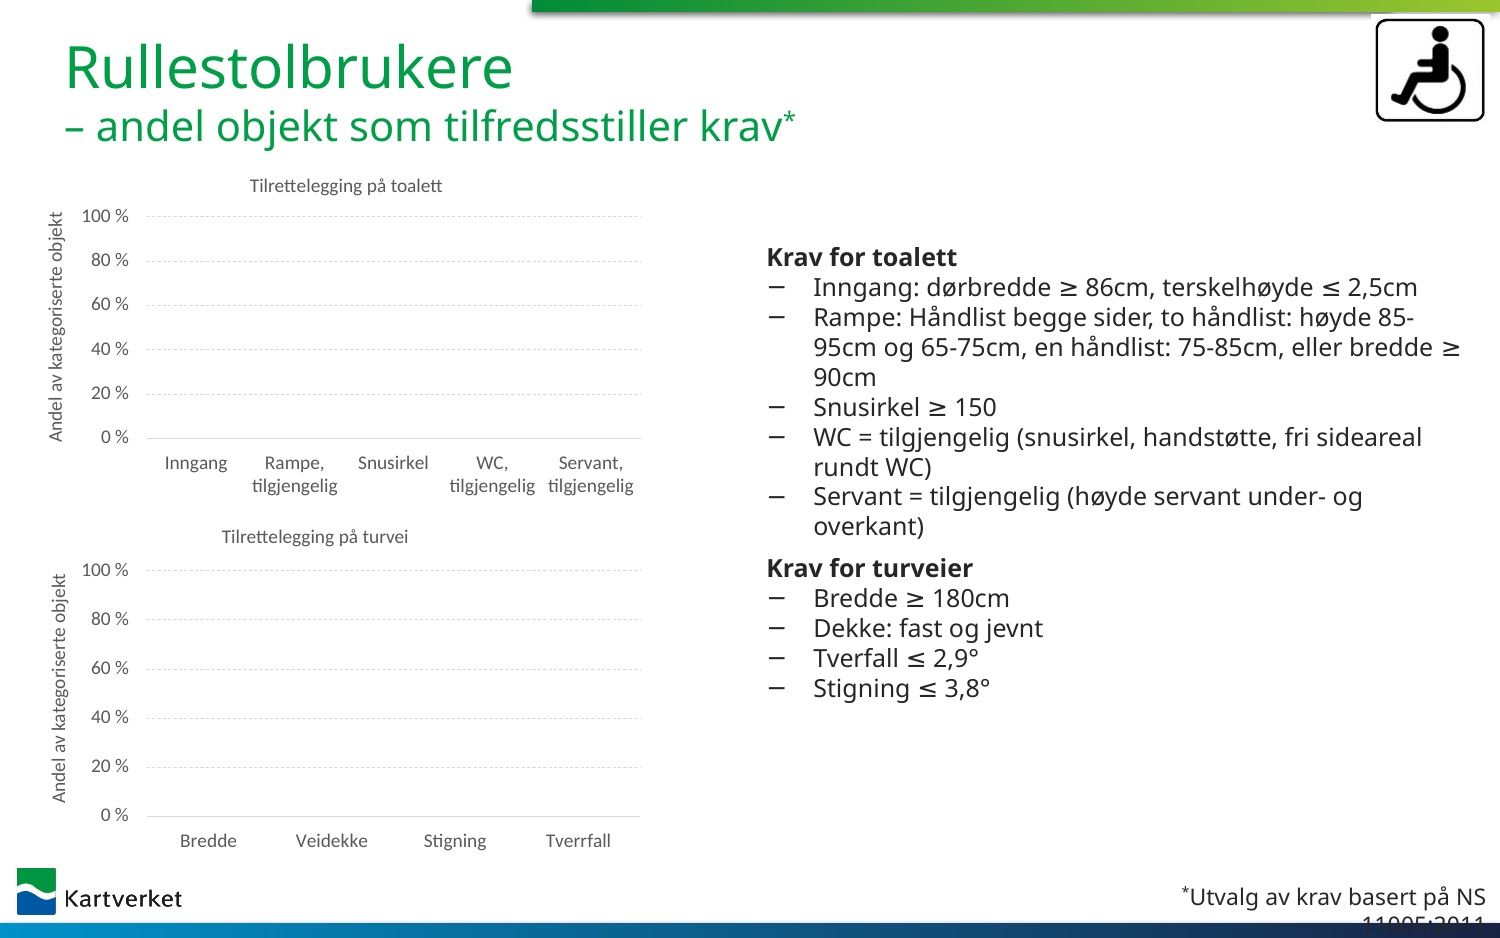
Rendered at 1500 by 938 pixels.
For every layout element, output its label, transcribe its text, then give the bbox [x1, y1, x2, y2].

text_box *Utvalg av krav basert på NS 11005:2011 [1068, 873, 1500, 938]
text_box Krav for toalett Inngang: dørbredde ≥ 86cm, terskelhøyde ≤ 2,5cm Rampe: Håndlist begge sider, to håndlist: høyde 85-95cm og 65-75cm, en håndlist: 75-85cm, eller bredde ≥ 90cm Snusirkel ≥ 150 WC = tilgjengelig (snusirkel, handstøtte, fri sideareal rundt WC) Servant = tilgjengelig (høyde servant under- og overkant) [751, 234, 1483, 545]
picture [41, 520, 652, 859]
picture [1371, 13, 1491, 127]
text_box Krav for turveier Bredde ≥ 180cm Dekke: fast og jevnt Tverfall ≤ 2,9° Stigning ≤ 3,8° [751, 545, 1483, 710]
text_box Rullestolbrukere – andel objekt som tilfredsstiller krav* [49, 14, 1431, 158]
picture [41, 166, 652, 505]
